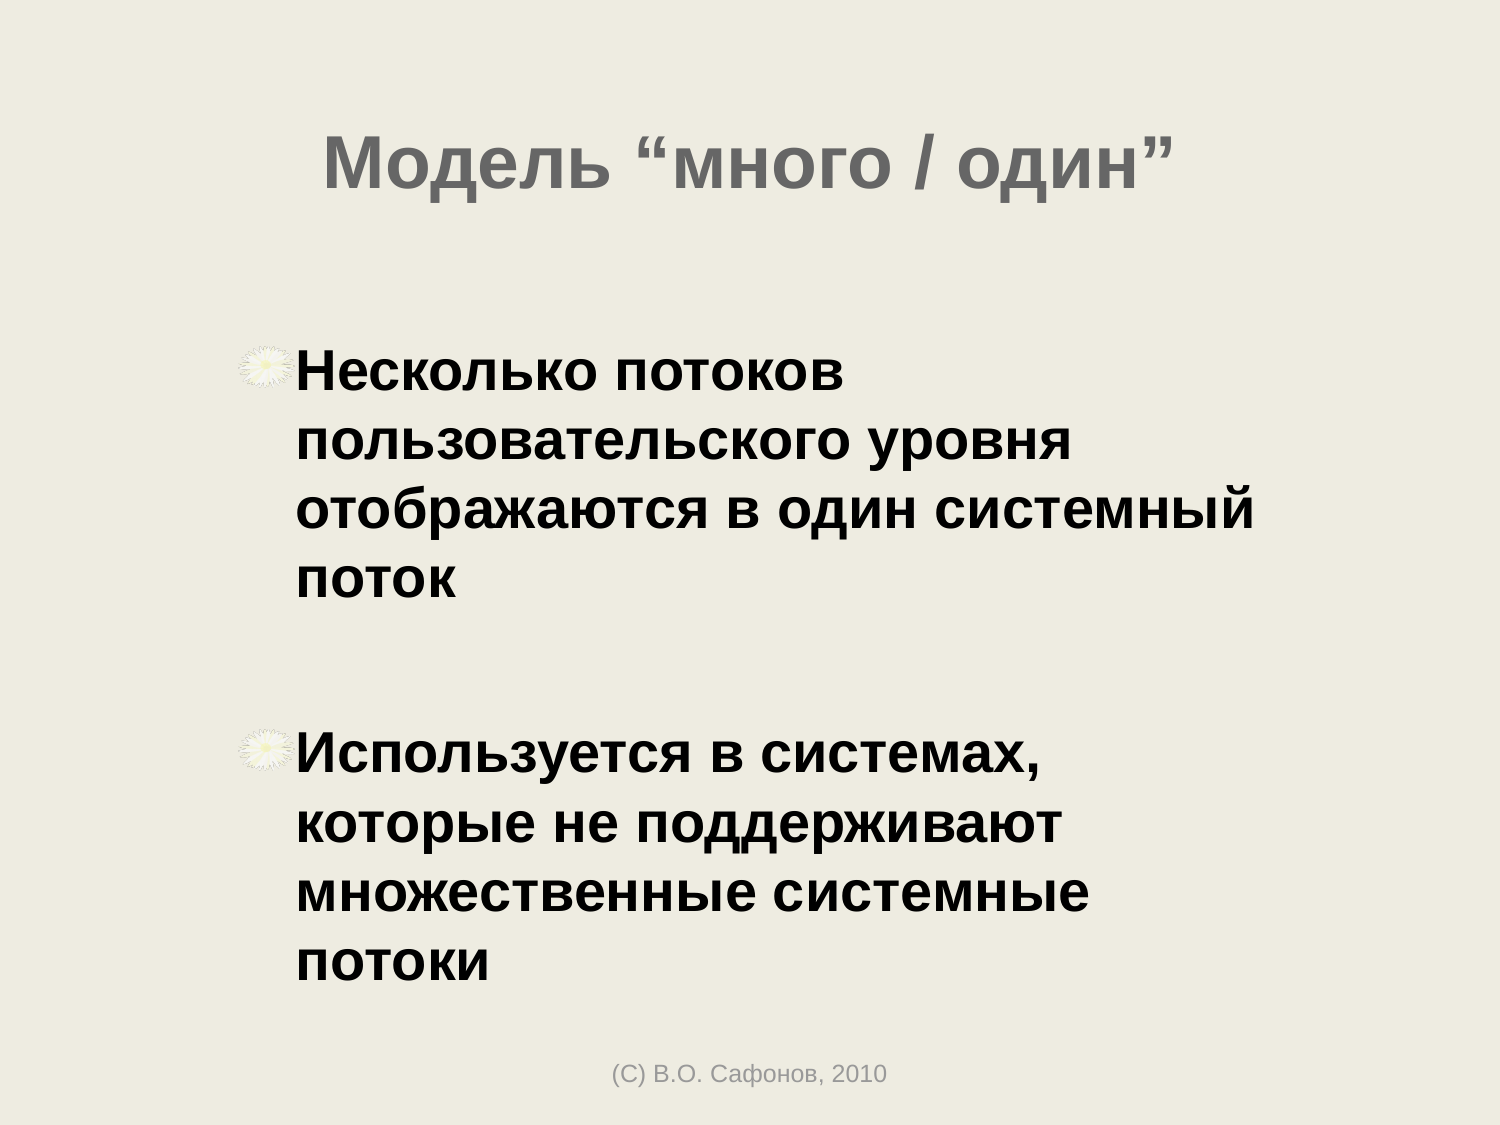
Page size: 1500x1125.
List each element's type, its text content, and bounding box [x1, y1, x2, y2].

picture [238, 346, 295, 388]
picture [238, 729, 295, 771]
title Модель “много / один” [74, 49, 1426, 268]
list Несколько потоков пользовательского уровня отображаются в один системный поток Используется в системах, которые не поддерживают множественные системные потоки [223, 324, 1276, 1005]
footer (C) В.О. Сафонов, 2010 [512, 1042, 988, 1103]
